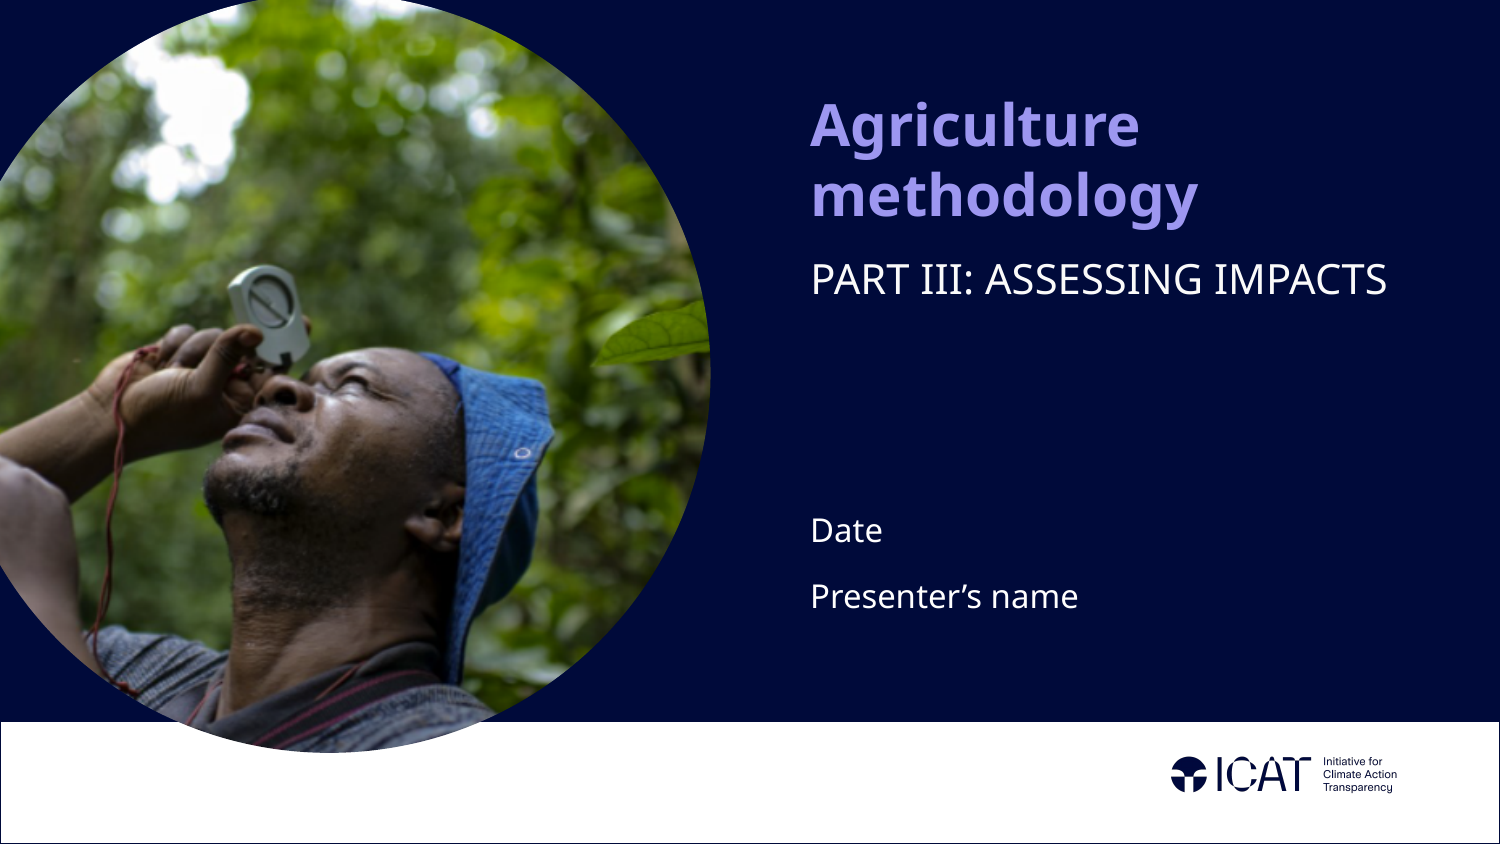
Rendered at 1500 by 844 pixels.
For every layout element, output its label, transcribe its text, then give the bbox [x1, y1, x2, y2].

picture [0, 0, 711, 754]
subtitle PART III: ASSESSING IMPACTS [795, 230, 1450, 440]
text_box Date Presenter’s name [795, 489, 1449, 631]
title Agriculture methodology [795, 72, 1487, 258]
picture [1171, 724, 1430, 824]
